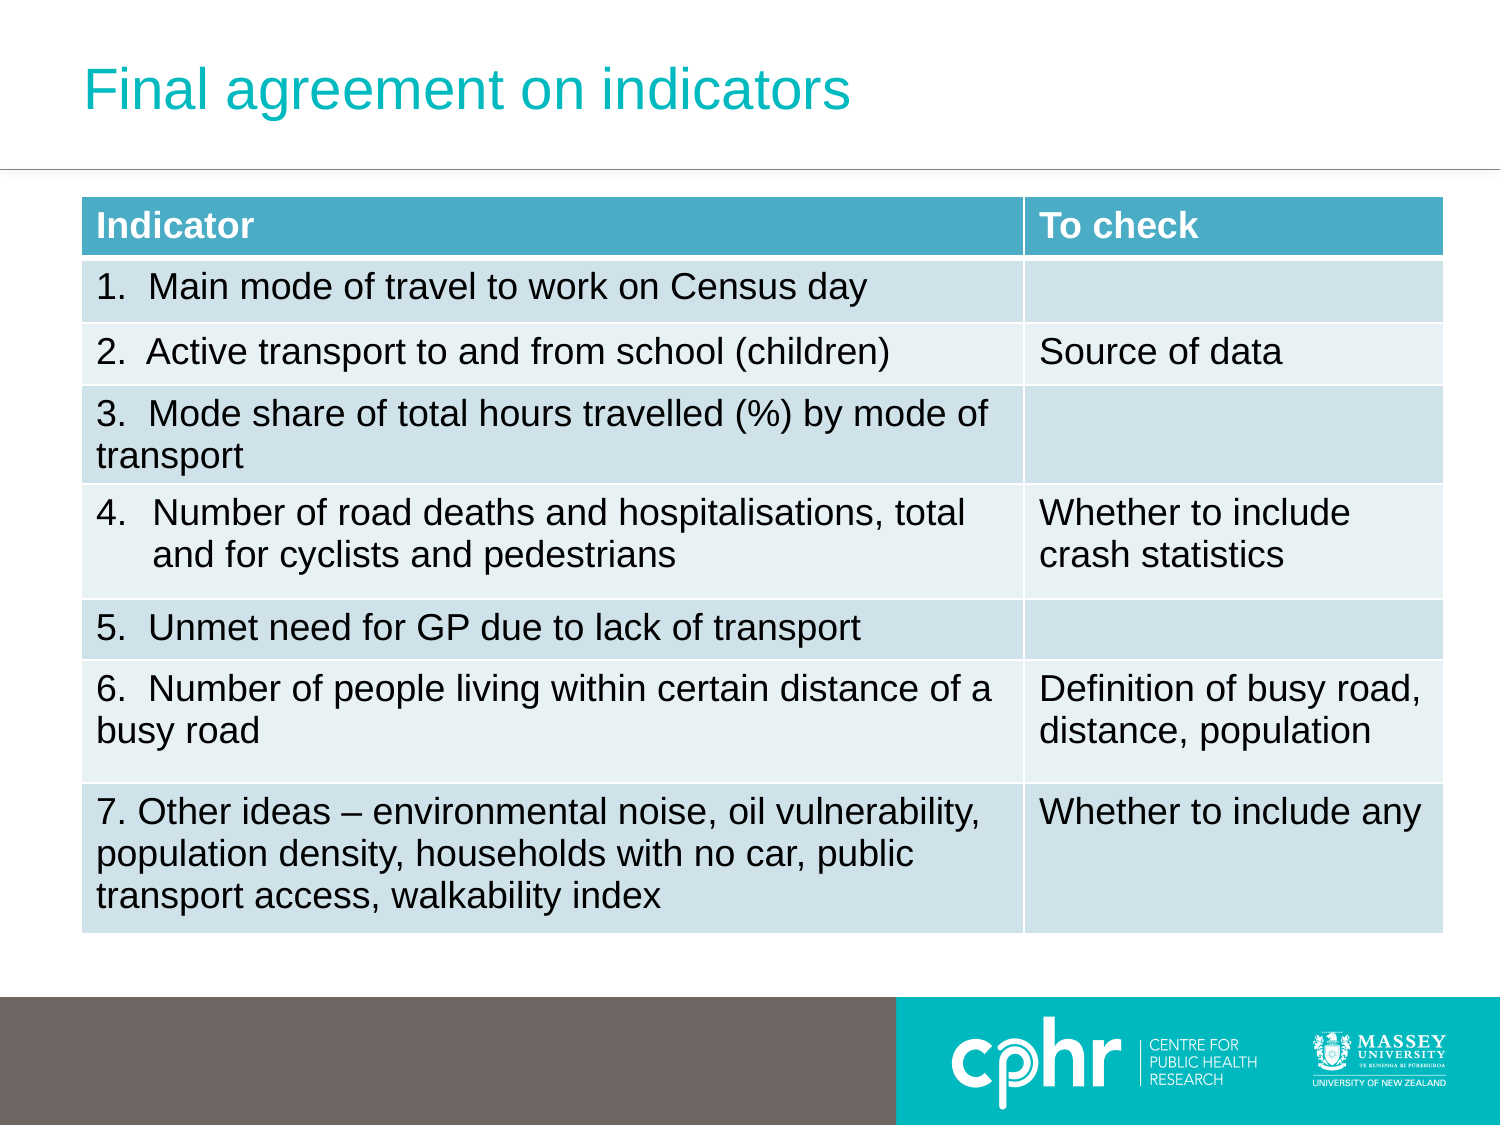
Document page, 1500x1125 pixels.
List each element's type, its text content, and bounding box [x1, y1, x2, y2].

table_cell Whether to include crash statistics [1025, 485, 1443, 598]
title Final agreement on indicators [68, 43, 1360, 162]
table_cell Whether to include any [1025, 784, 1443, 933]
table_cell Number of road deaths and hospitalisations, total and for cyclists and pedestrians [82, 485, 1023, 598]
table_header Indicator [82, 197, 1023, 255]
table_cell Source of data [1025, 324, 1443, 384]
picture [0, 997, 1500, 1125]
table_cell 6. Number of people living within certain distance of a busy road [82, 661, 1023, 782]
list [68, 196, 1410, 939]
table_cell 7. Other ideas – environmental noise, oil vulnerability, population density, households with no car, public transport access, walkability index [82, 784, 1023, 933]
table_cell [1025, 386, 1443, 483]
table_cell [1025, 261, 1443, 322]
table_cell 2. Active transport to and from school (children) [82, 324, 1023, 384]
table_cell 5. Unmet need for GP due to lack of transport [82, 600, 1023, 659]
table_header To check [1025, 197, 1443, 255]
table_cell 1. Main mode of travel to work on Census day [82, 261, 1023, 322]
table_cell 3. Mode share of total hours travelled (%) by mode of transport [82, 386, 1023, 483]
table_cell Definition of busy road, distance, population [1025, 661, 1443, 782]
table_cell [1025, 600, 1443, 659]
